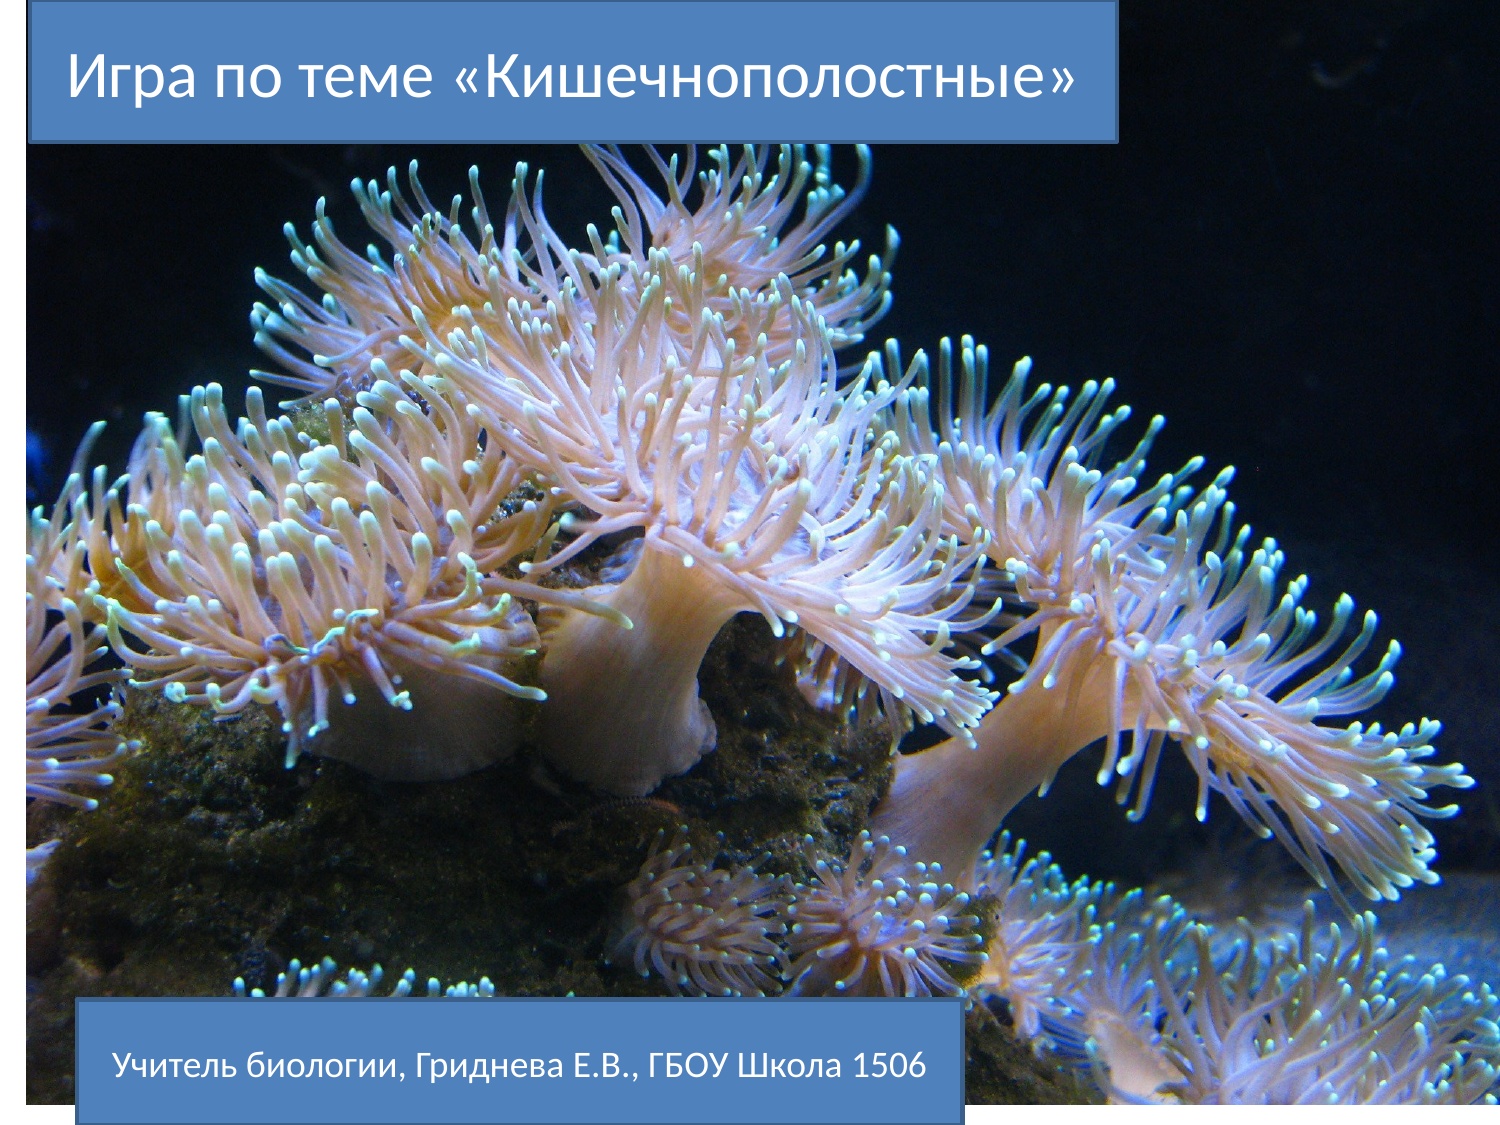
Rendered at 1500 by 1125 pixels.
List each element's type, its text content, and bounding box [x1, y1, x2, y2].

picture [26, 0, 1500, 1106]
text_box Учитель биологии, Гриднева Е.В., ГБОУ Школа 1506 [75, 1115, 965, 1125]
